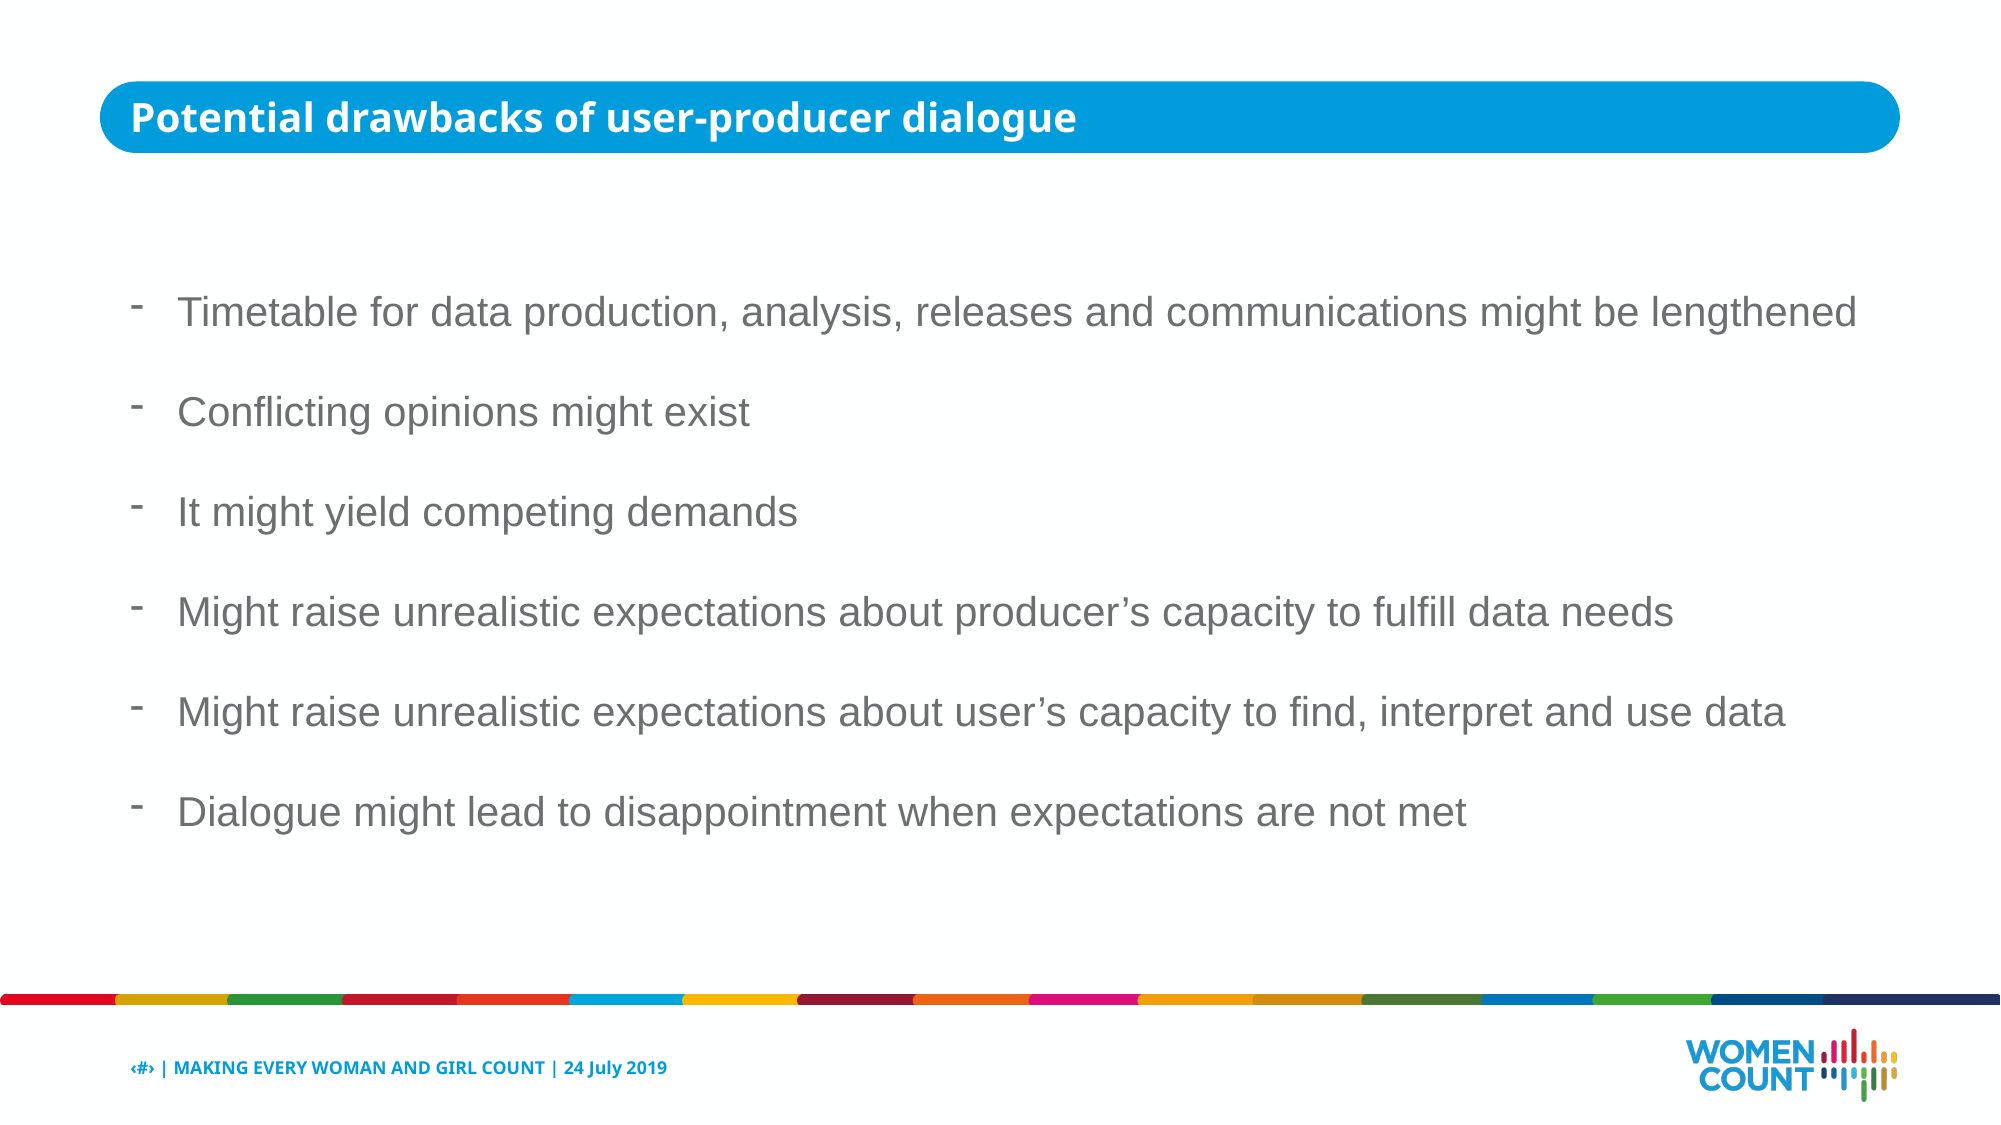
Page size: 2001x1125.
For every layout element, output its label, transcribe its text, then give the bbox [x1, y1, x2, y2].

list Timetable for data production, analysis, releases and communications might be lengthened Conflicting opinions might exist It might yield competing demands Might raise unrealistic expectations about producer’s capacity to fulfill data needs Might raise unrealistic expectations about user’s capacity to find, interpret and use data Dialogue might lead to disappointment when expectations are not met [130, 284, 1872, 841]
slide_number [130, 1056, 1198, 1078]
list Potential drawbacks of user-producer dialogue [130, 92, 1872, 142]
